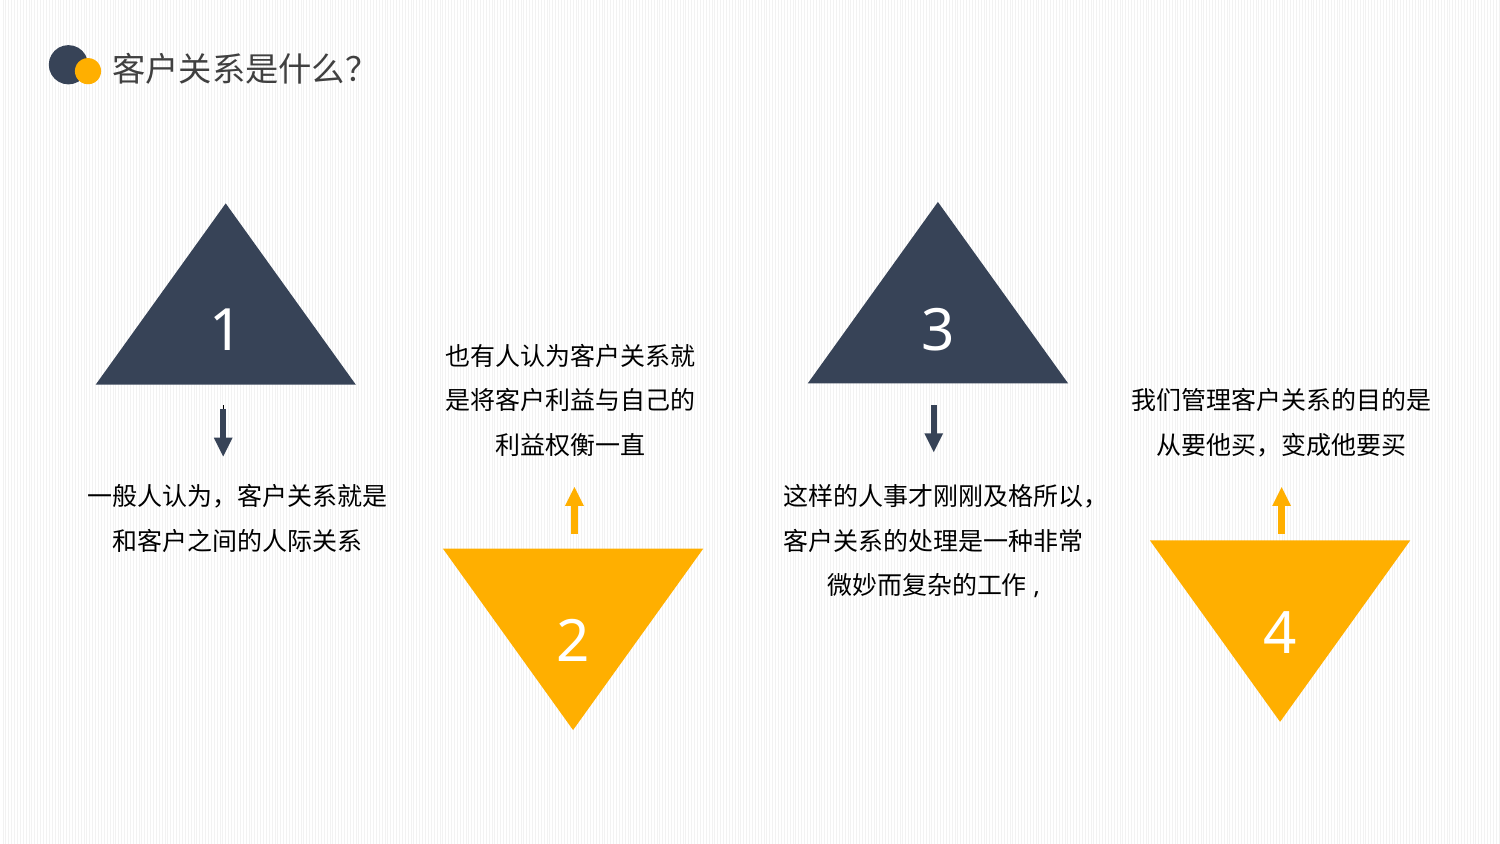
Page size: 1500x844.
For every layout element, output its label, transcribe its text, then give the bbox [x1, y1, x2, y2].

text_box [1147, 539, 1413, 724]
text_box [93, 201, 358, 386]
text_box 1 [194, 284, 258, 370]
text_box [440, 547, 706, 732]
text_box 这样的人事才刚刚及格所以，客户关系的处理是一种非常微妙而复杂的工作, [765, 459, 1103, 606]
text_box 4 [1248, 587, 1312, 673]
text_box 一般人认为，客户关系就是和客户之间的人际关系 [69, 459, 407, 561]
text_box 2 [541, 596, 605, 681]
text_box [805, 200, 1071, 385]
text_box 我们管理客户关系的目的是从要他买，变成他要买 [1113, 363, 1450, 465]
text_box 也有人认为客户关系就是将客户利益与自己的利益权衡一直 [425, 319, 716, 466]
text_box 3 [906, 284, 970, 370]
